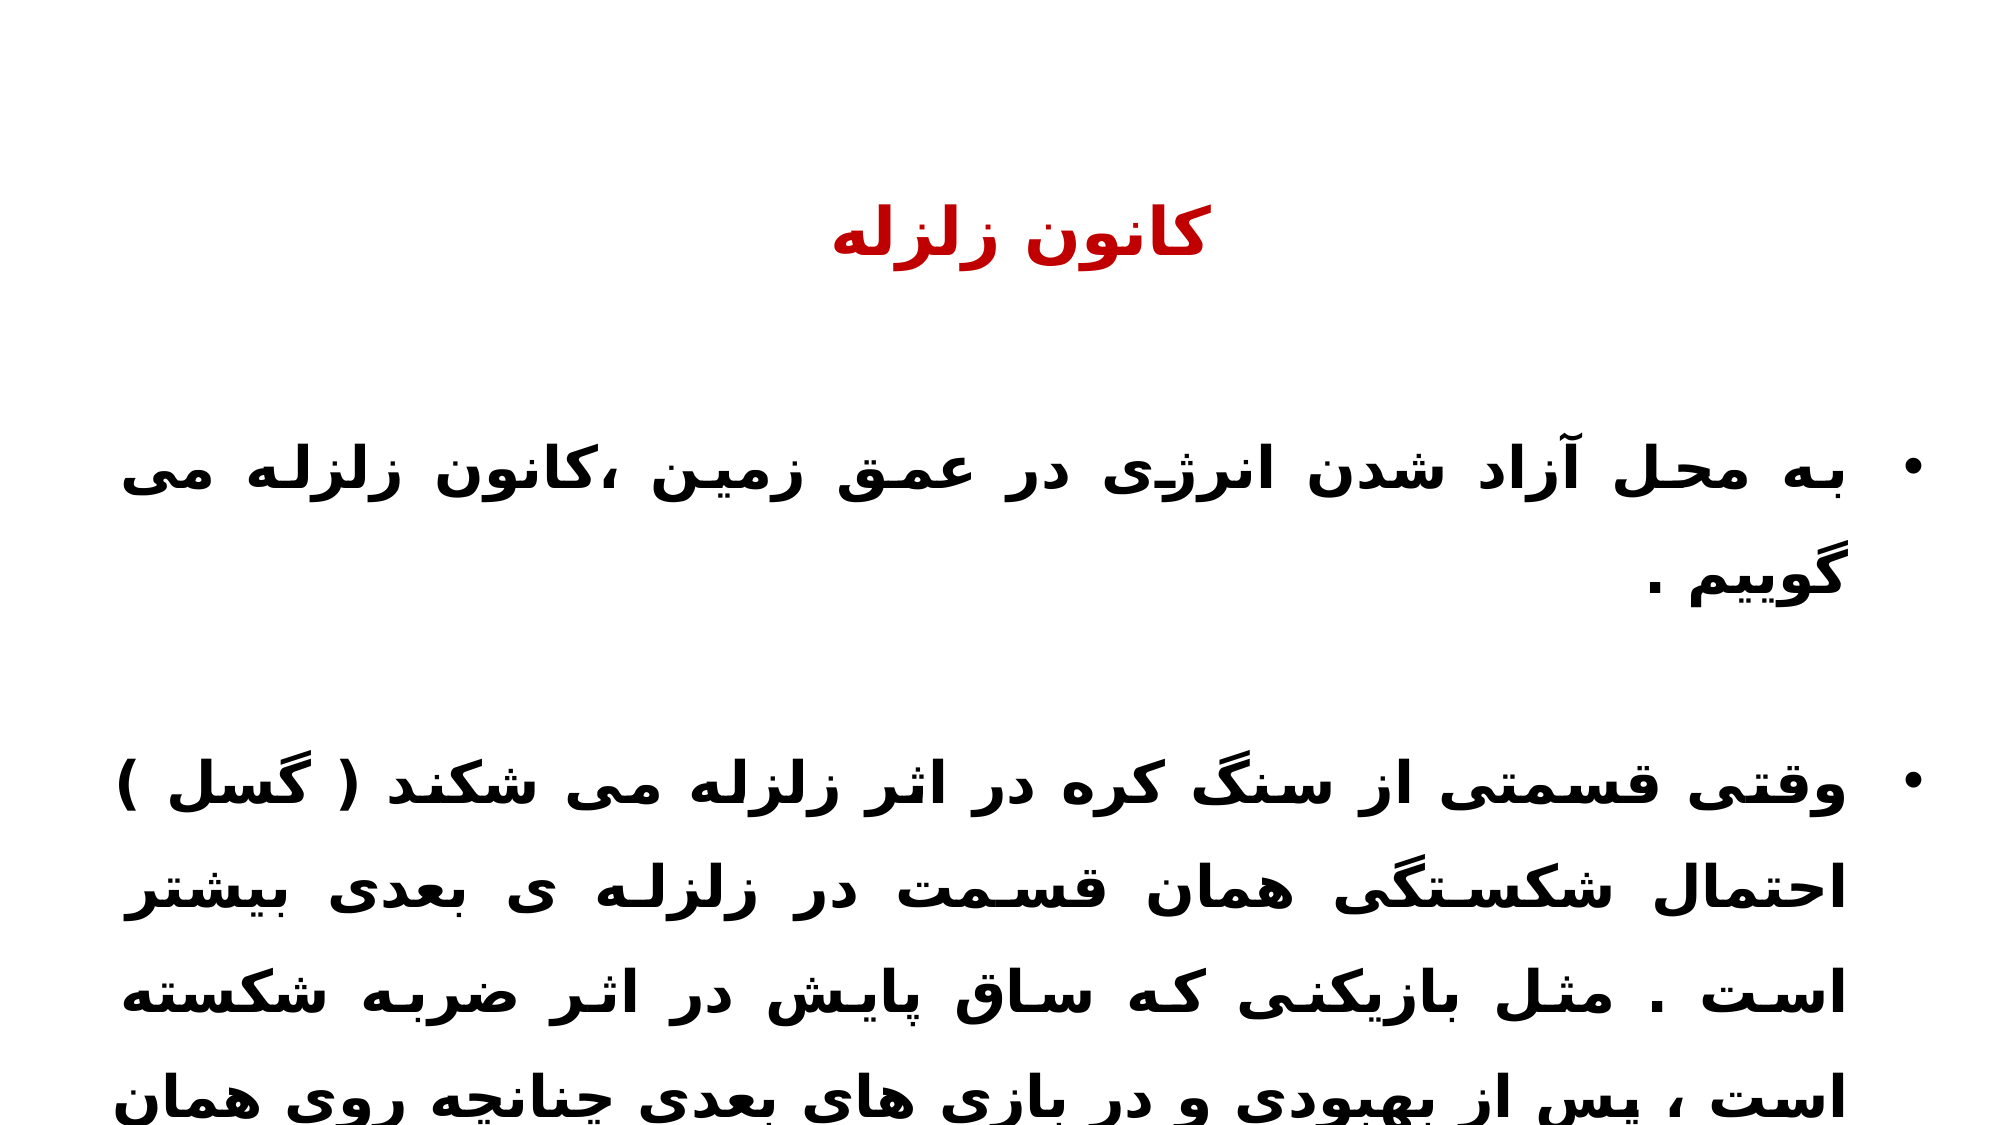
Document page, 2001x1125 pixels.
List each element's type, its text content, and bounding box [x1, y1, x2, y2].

text_box به محل آزاد شدن انرژی در عمق زمین ،‌کانون زلزله می گوییم . وقتی قسمتی از سنگ کره در اثر زلزله می شکند ( گسل ) احتمال شکستگی همان قسمت در زلزله ی بعدی بیشتر است . مثل بازیکنی که ساق پایش در اثر ضربه شکسته است ، پس از بهبودی و در بازی های بعدی چنانچه روی همان قسمت ضربه وارد شود ، احتمال شکستگی همان نقطه بیشتر از نقاط دیگر است . [95, 387, 1939, 1125]
text_box کانون زلزله [815, 181, 1227, 276]
